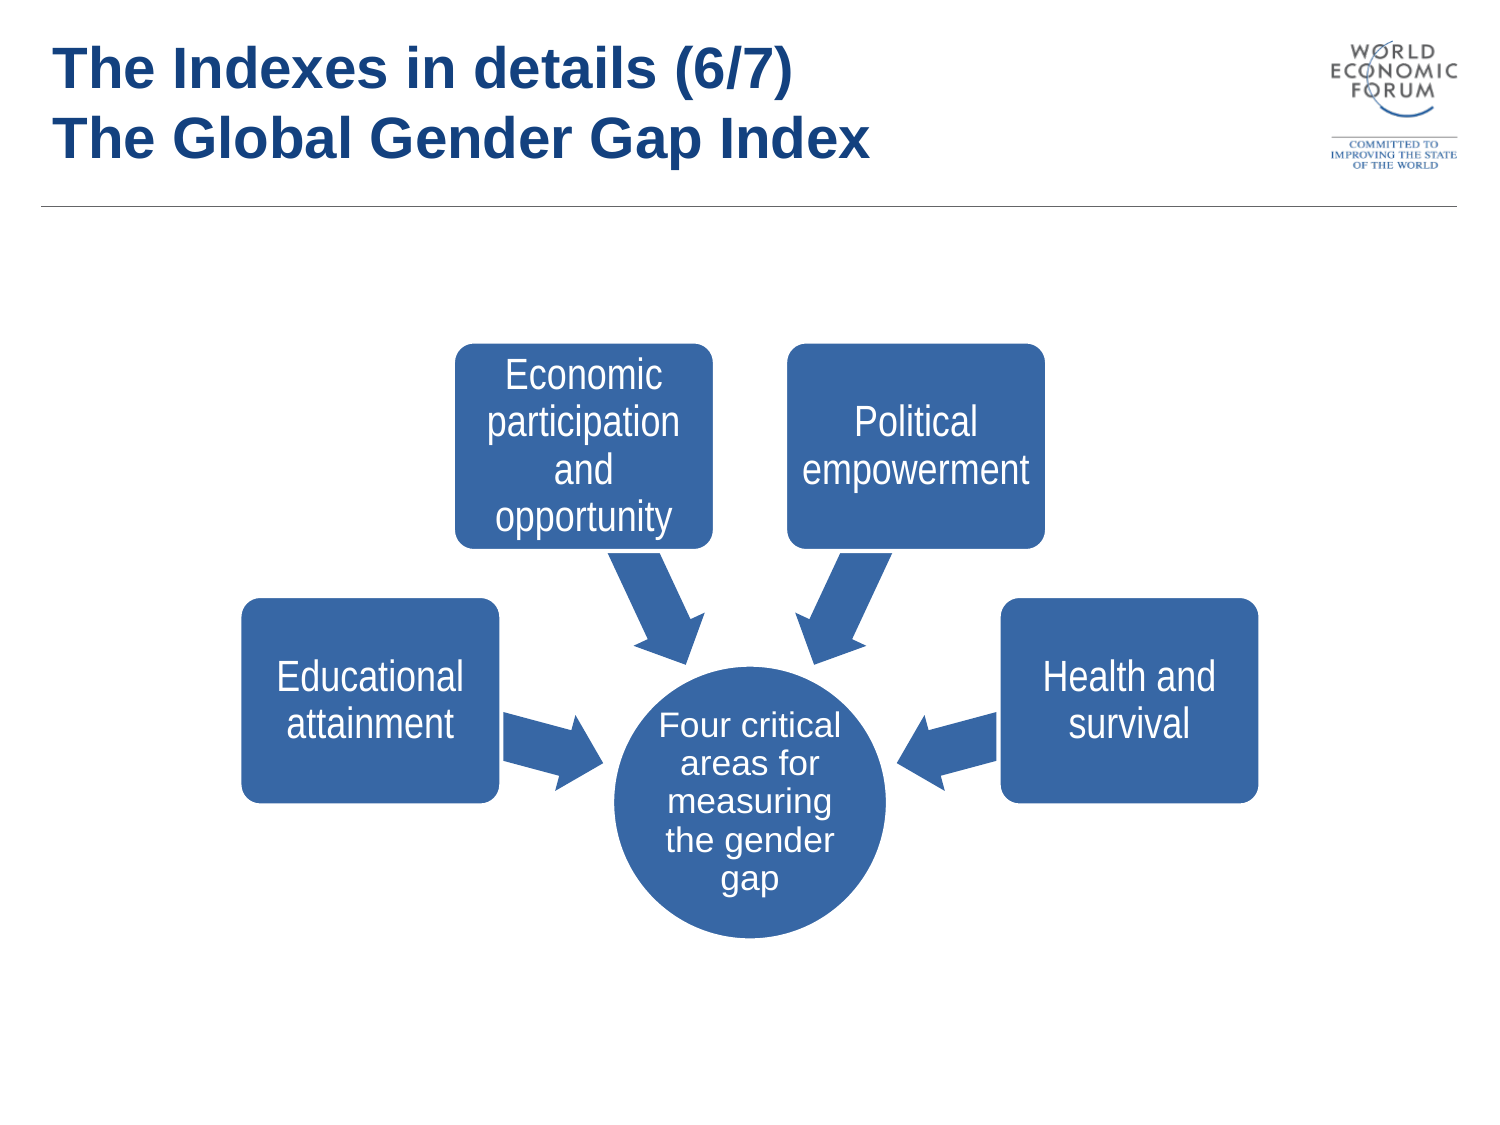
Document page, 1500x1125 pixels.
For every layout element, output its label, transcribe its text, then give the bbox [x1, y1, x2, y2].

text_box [239, 341, 1261, 941]
picture [1330, 39, 1458, 170]
text_box The Indexes in details (6/7) The Global Gender Gap Index [37, 23, 1260, 178]
